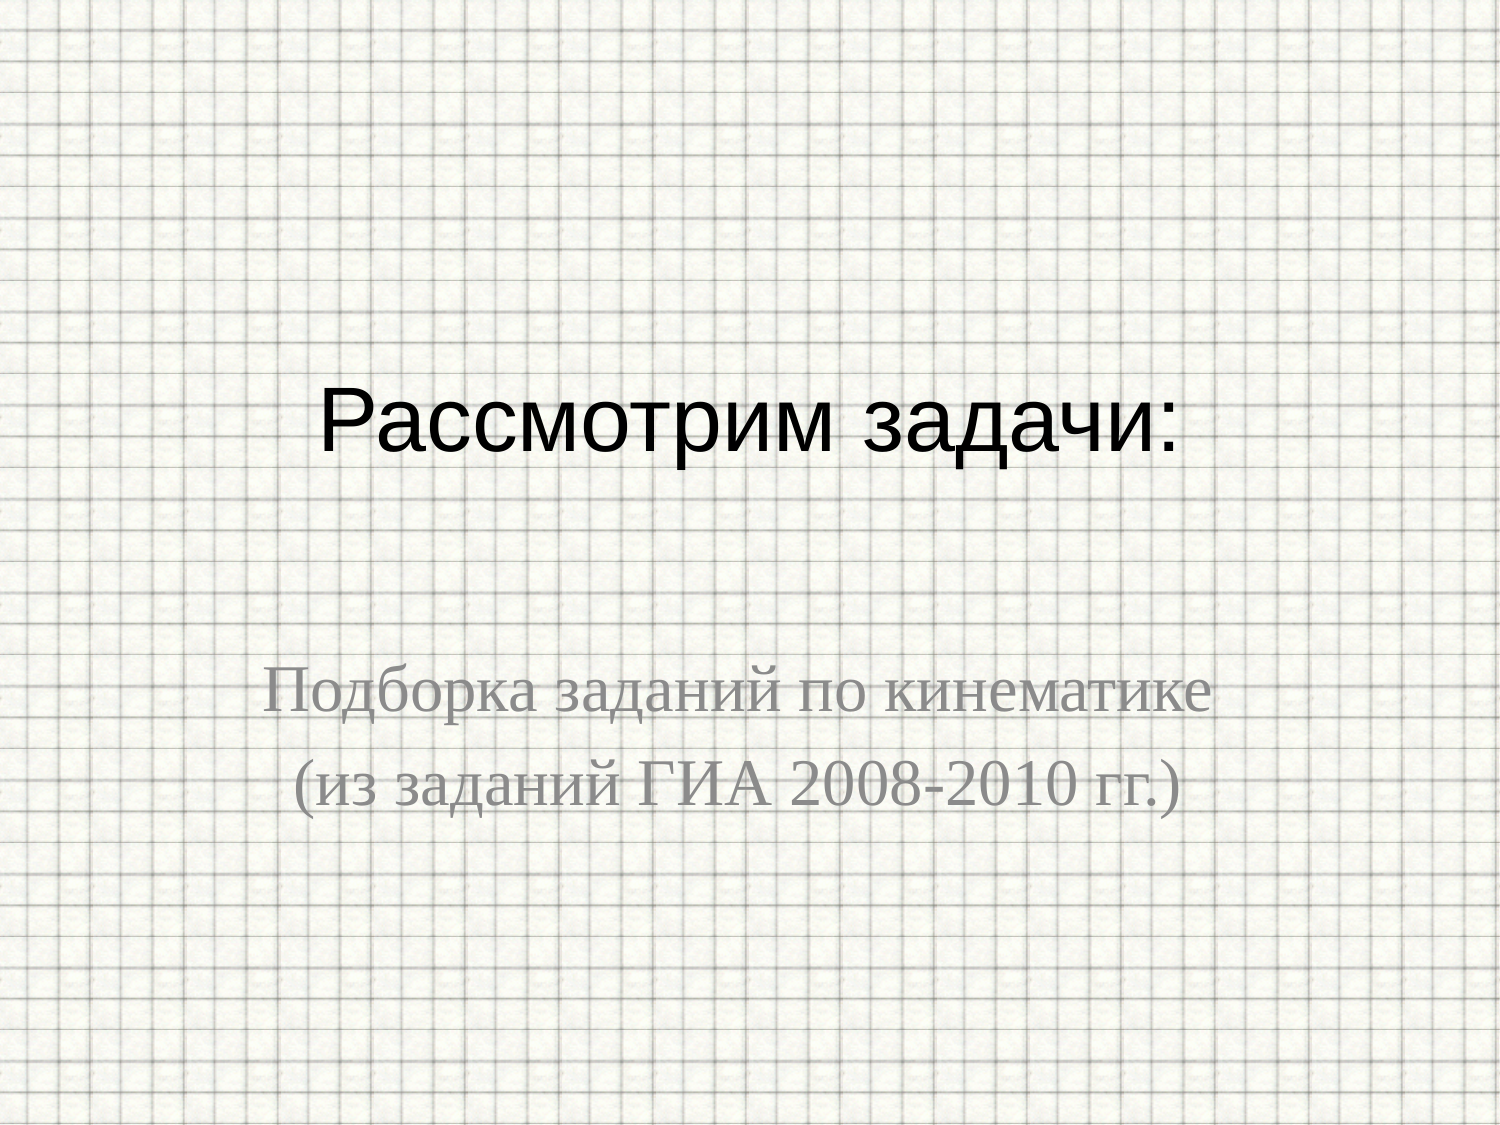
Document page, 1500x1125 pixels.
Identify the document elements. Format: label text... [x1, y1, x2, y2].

subtitle Подборка заданий по кинематике (из заданий ГИА 2008-2010 гг.) [117, 637, 1360, 925]
picture [0, 0, 1500, 1125]
title Рассмотрим задачи: [112, 349, 1388, 591]
